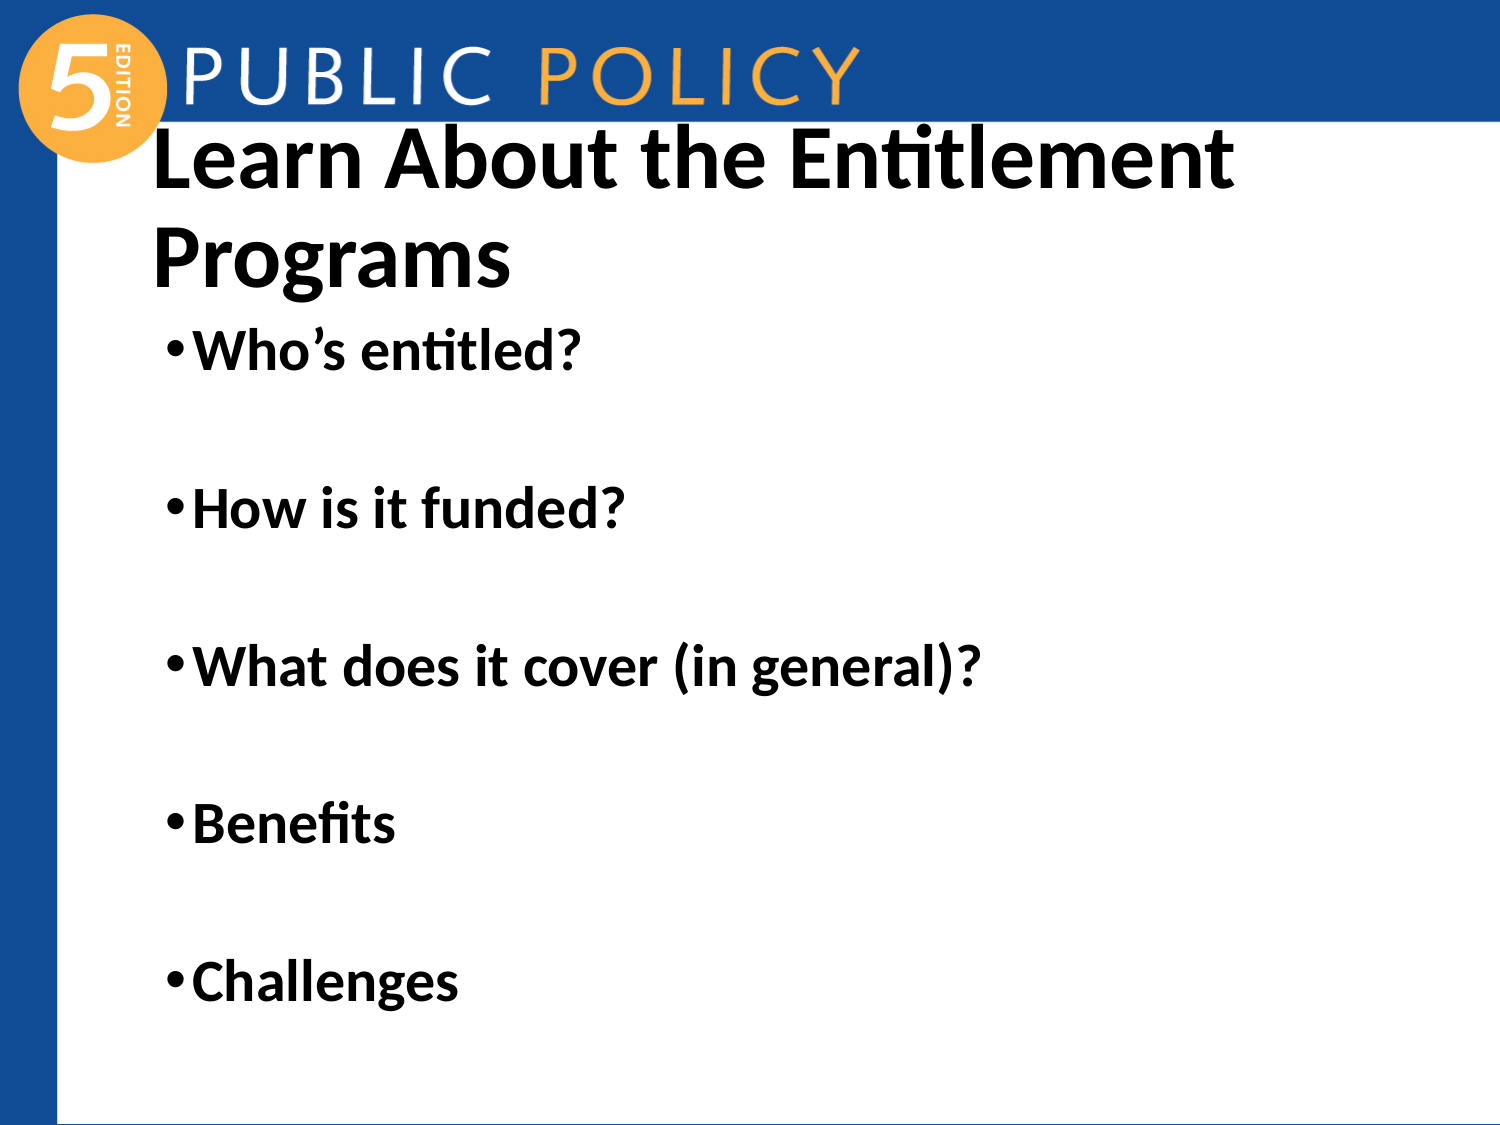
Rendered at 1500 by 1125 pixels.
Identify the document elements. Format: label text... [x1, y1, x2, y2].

list Who’s entitled? How is it funded? What does it cover (in general)? Benefits Challenges [150, 311, 1409, 1025]
picture [0, 0, 1500, 1125]
title Learn About the Entitlement Programs [137, 99, 1475, 318]
